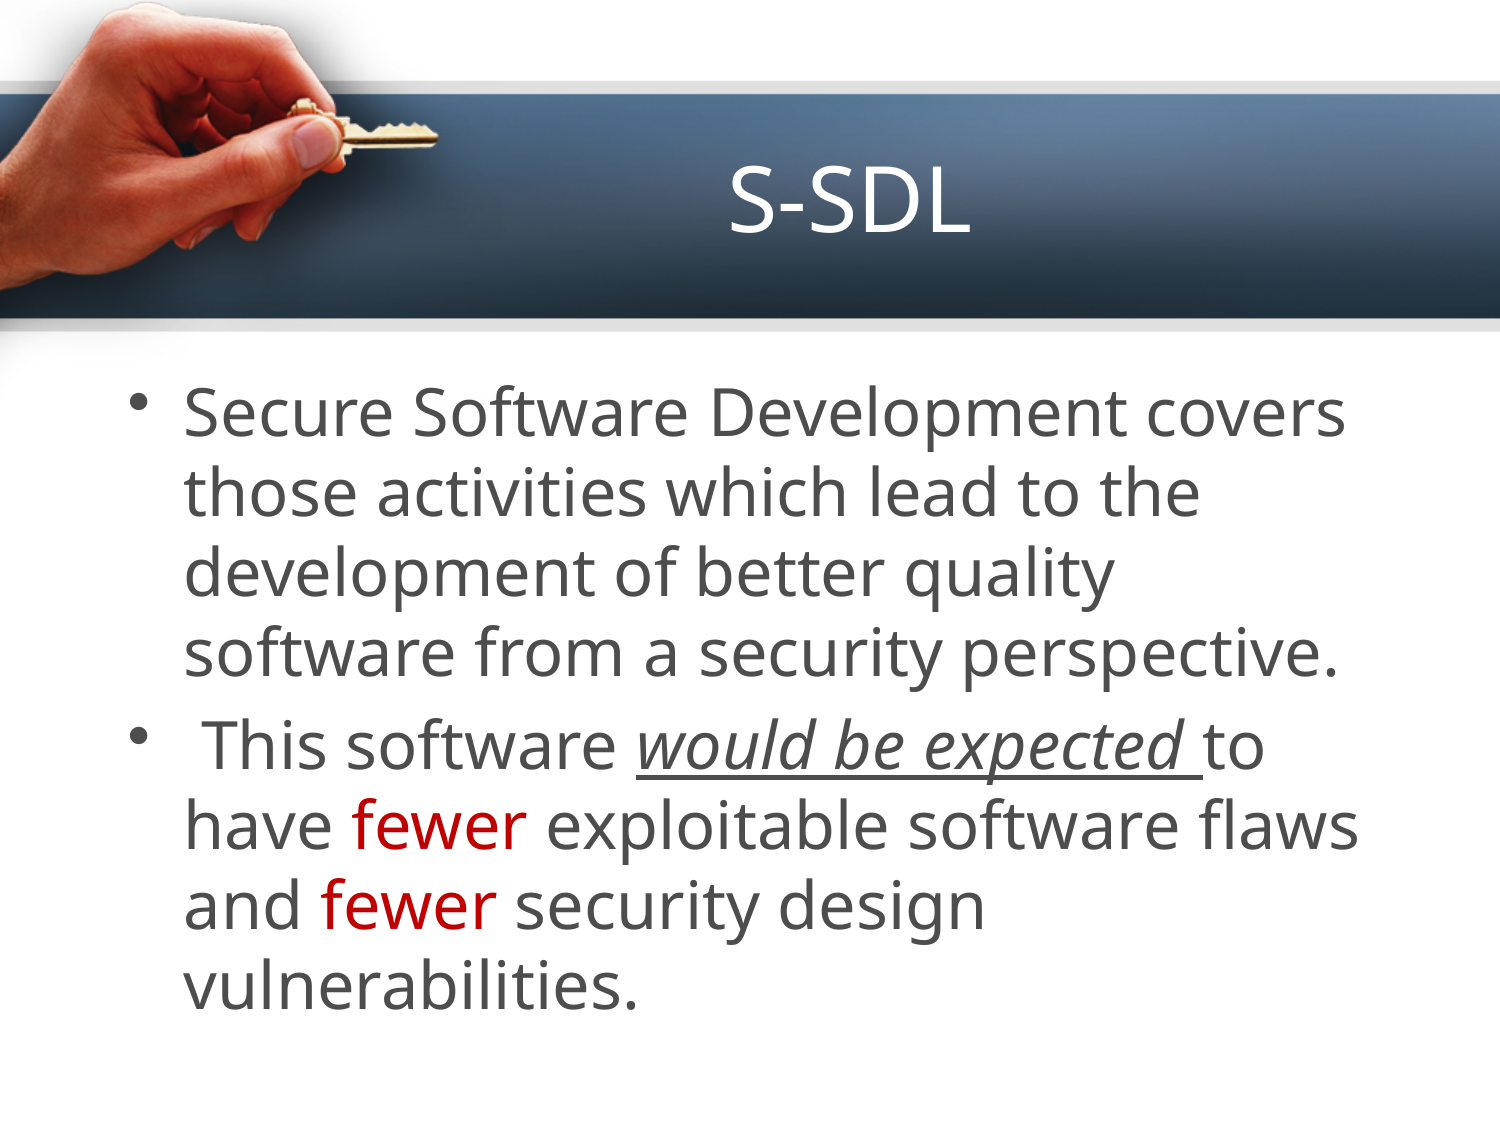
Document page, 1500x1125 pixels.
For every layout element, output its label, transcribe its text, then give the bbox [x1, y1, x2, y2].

list Secure Software Development covers those activities which lead to the development of better quality software from a security perspective. This software would be expected to have fewer exploitable software flaws and fewer security design vulnerabilities. [112, 362, 1413, 1073]
picture [0, 0, 1500, 1125]
title S-SDL [249, 137, 1451, 256]
